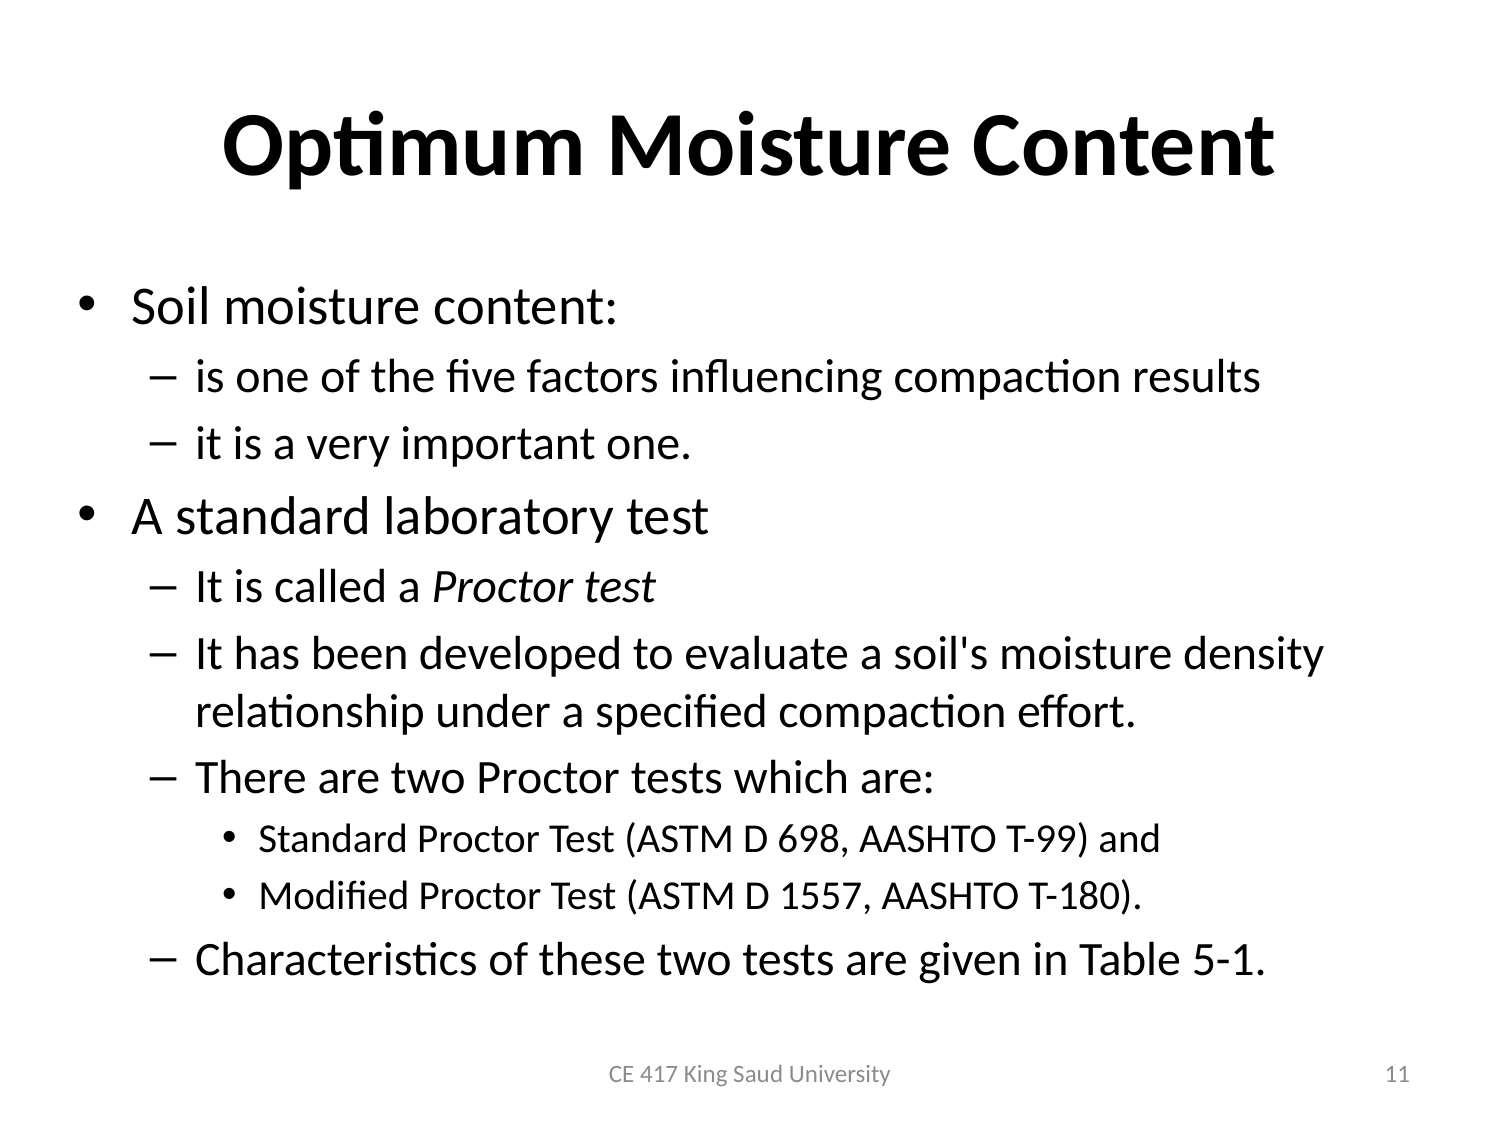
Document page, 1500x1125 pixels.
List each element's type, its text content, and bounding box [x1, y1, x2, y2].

title Optimum Moisture Content [75, 45, 1425, 233]
list Soil moisture content: is one of the five factors influencing compaction results it is a very important one. A standard laboratory test It is called a Proctor test It has been developed to evaluate a soil's moisture density relationship under a specified compaction effort. There are two Proctor tests which are: Standard Proctor Test (ASTM D 698, AASHTO T-99) and Modified Proctor Test (ASTM D 1557, AASHTO T-180). Characteristics of these two tests are given in Table 5-1. [62, 262, 1450, 1005]
slide_number 11 [1074, 1042, 1425, 1103]
footer CE 417 King Saud University [512, 1042, 988, 1103]
